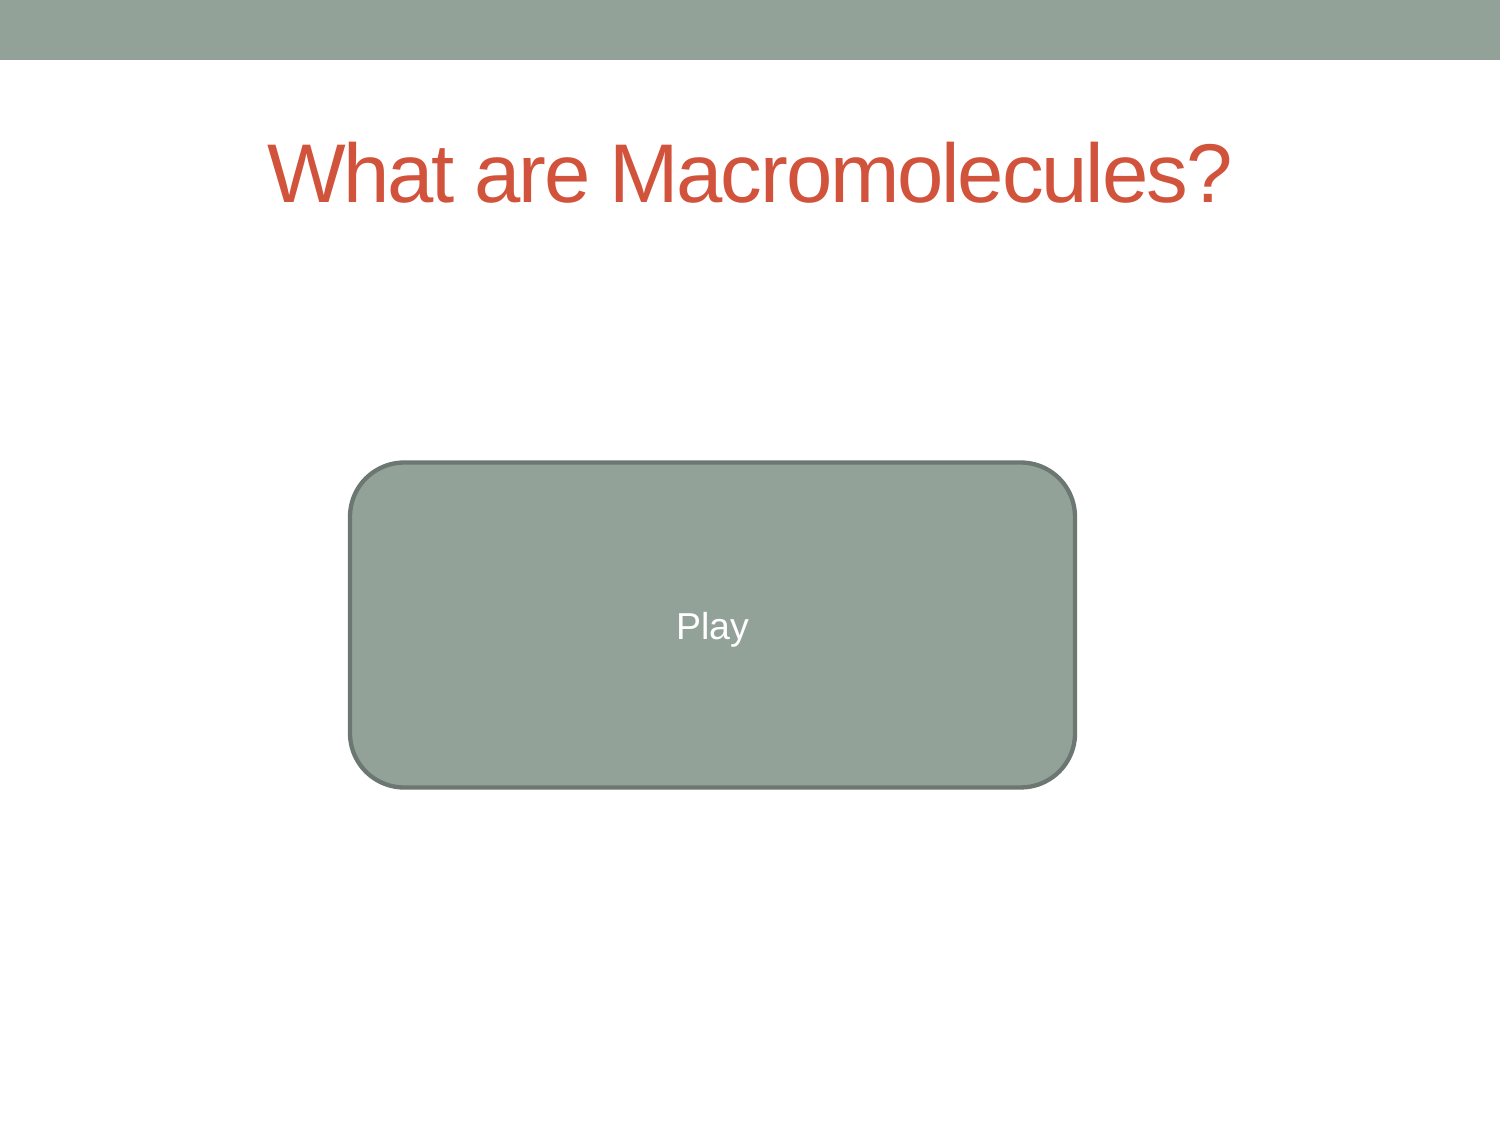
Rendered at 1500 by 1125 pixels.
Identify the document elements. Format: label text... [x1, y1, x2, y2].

text_box Play [347, 460, 1078, 790]
title What are Macromolecules? [75, 87, 1425, 250]
